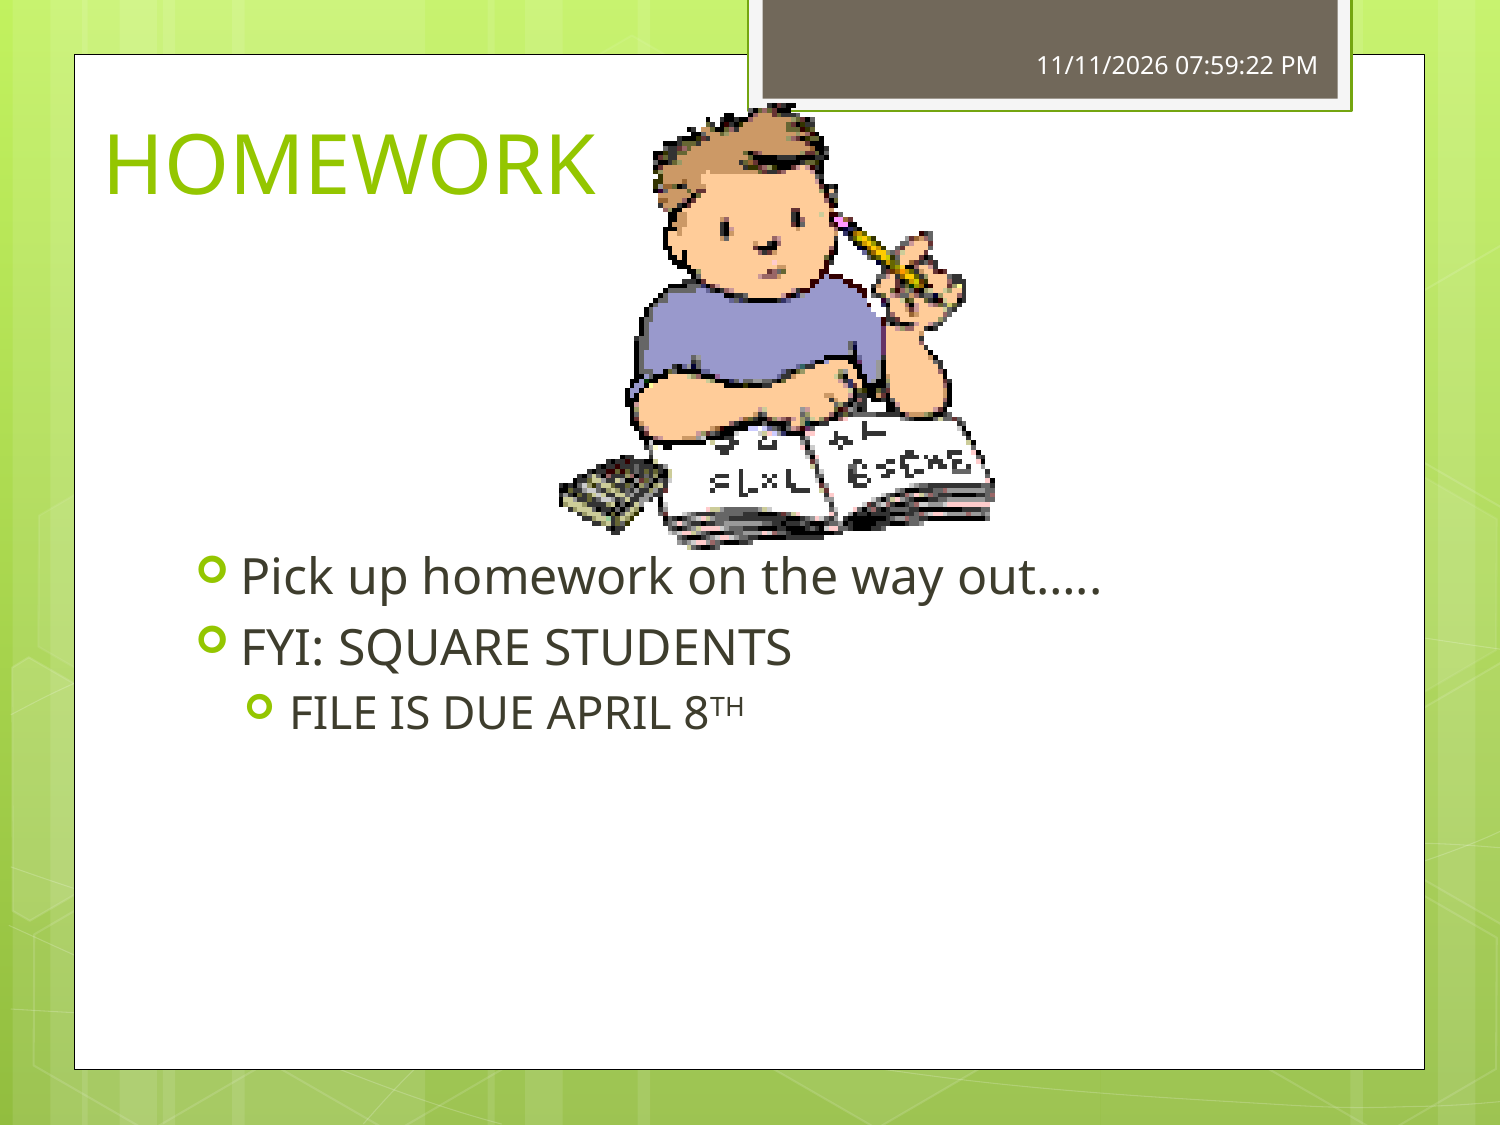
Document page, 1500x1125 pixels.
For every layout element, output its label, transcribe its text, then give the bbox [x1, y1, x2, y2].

picture [559, 99, 1001, 550]
title HOMEWORK [87, 31, 1240, 219]
list Pick up homework on the way out….. FYI: SQUARE STUDENTS FILE IS DUE APRIL 8TH [169, 537, 1281, 1045]
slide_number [983, 36, 1334, 97]
